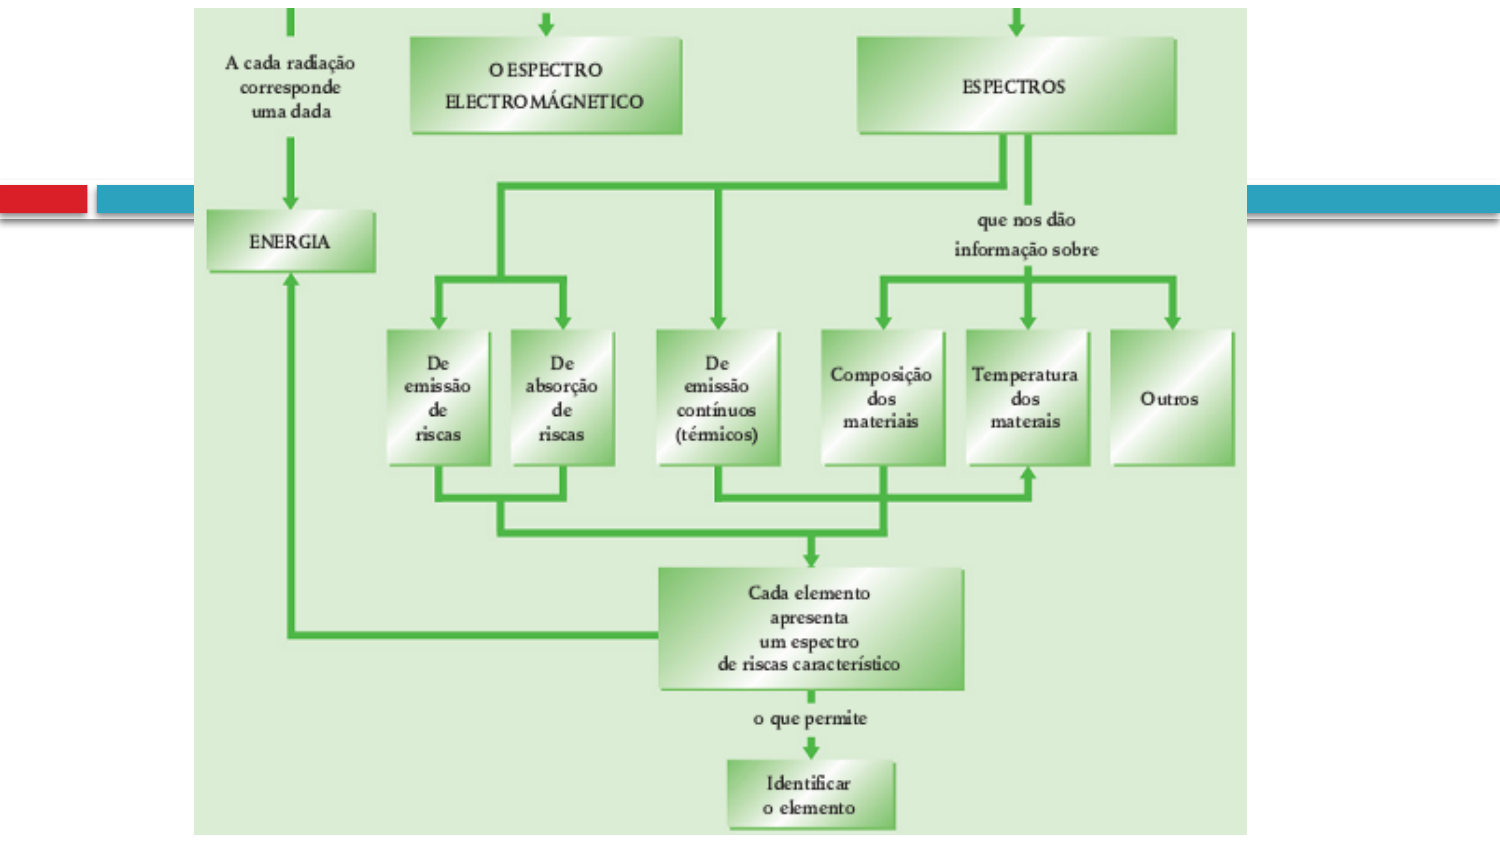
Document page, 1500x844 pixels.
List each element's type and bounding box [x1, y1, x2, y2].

picture [194, 8, 1247, 835]
